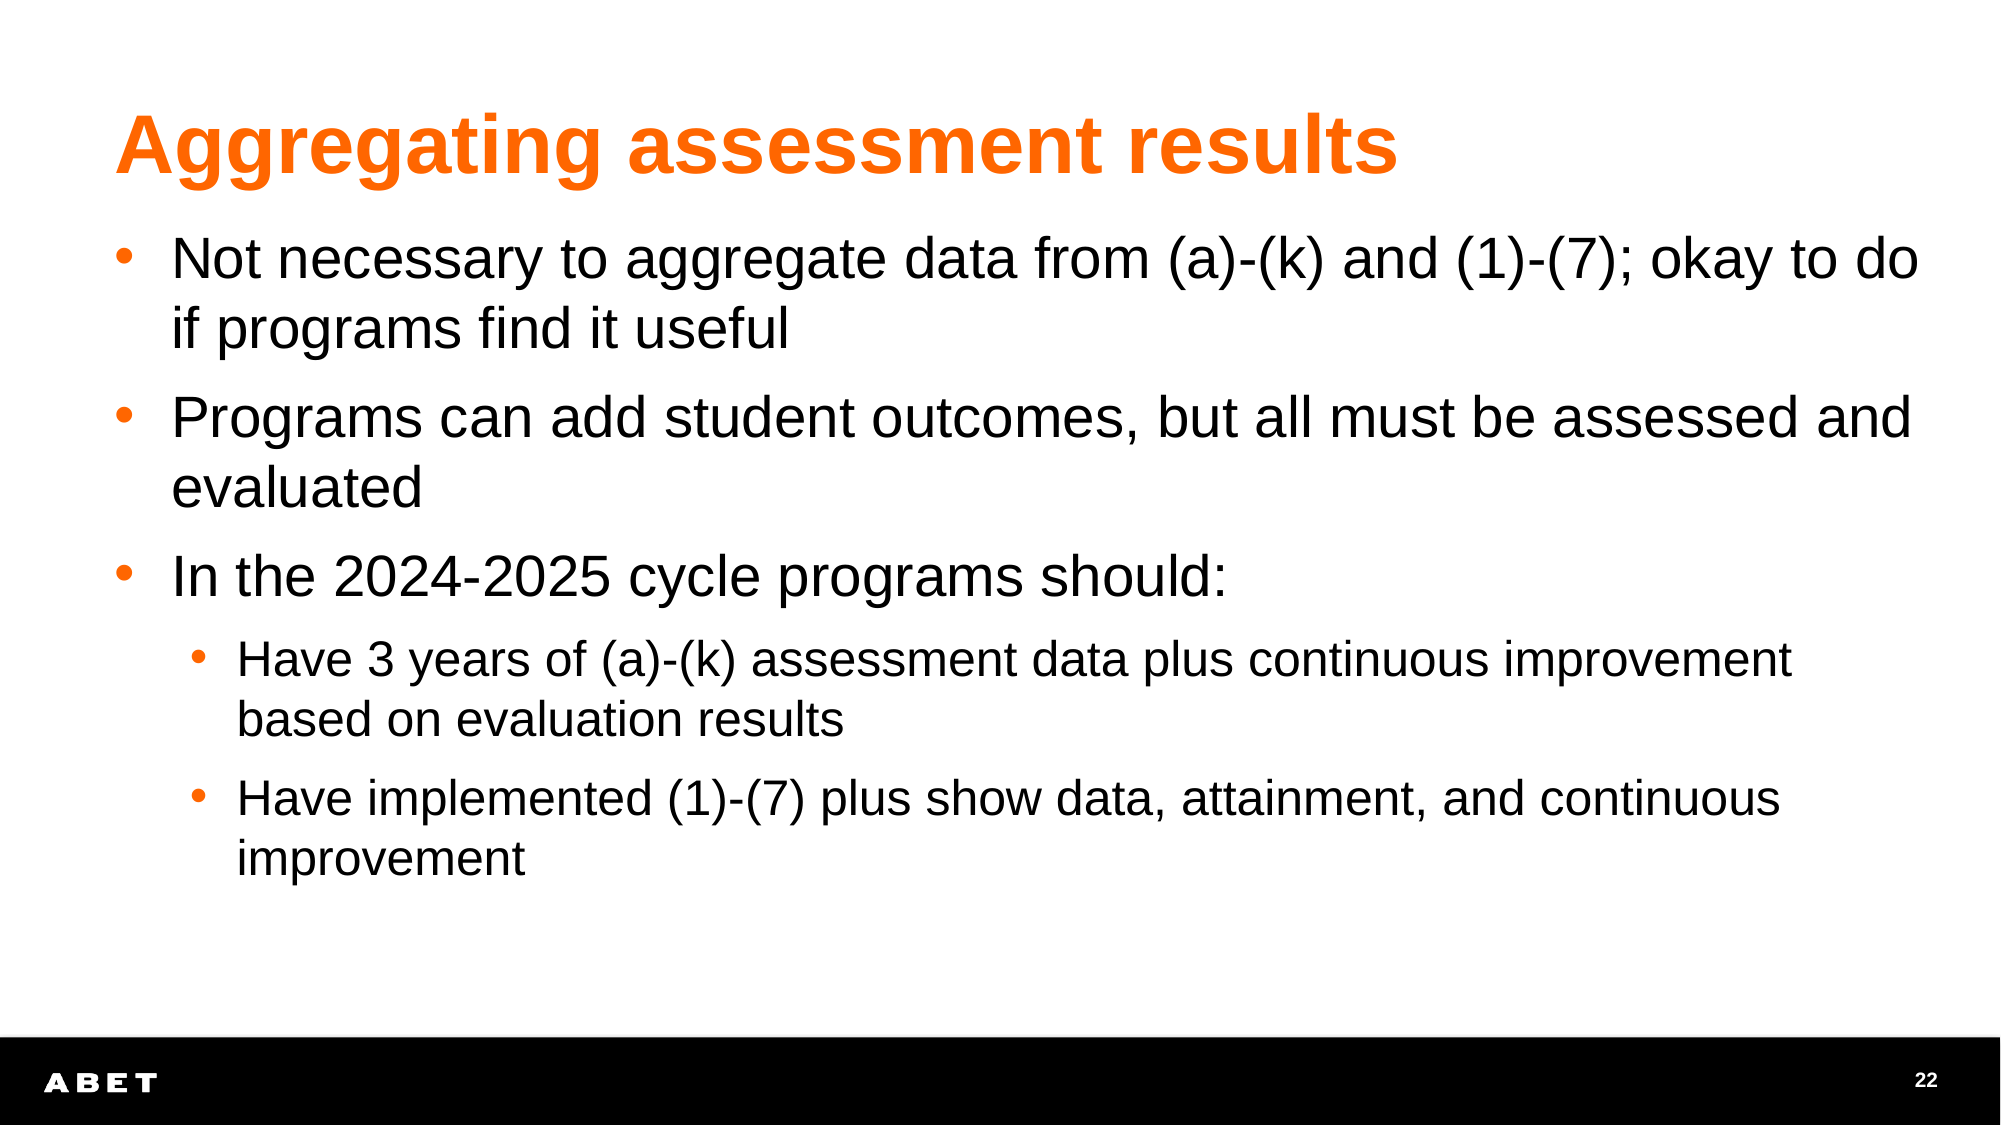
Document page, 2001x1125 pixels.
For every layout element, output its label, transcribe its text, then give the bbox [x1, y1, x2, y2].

picture [16, 1052, 184, 1113]
title Aggregating assessment results [99, 82, 1900, 213]
list Not necessary to aggregate data from (a)-(k) and (1)-(7); okay to do if programs find it useful Programs can add student outcomes, but all must be assessed and evaluated In the 2024-2025 cycle programs should: Have 3 years of (a)-(k) assessment data plus continuous improvement based on evaluation results Have implemented (1)-(7) plus show data, attainment, and continuous improvement [99, 213, 1941, 996]
